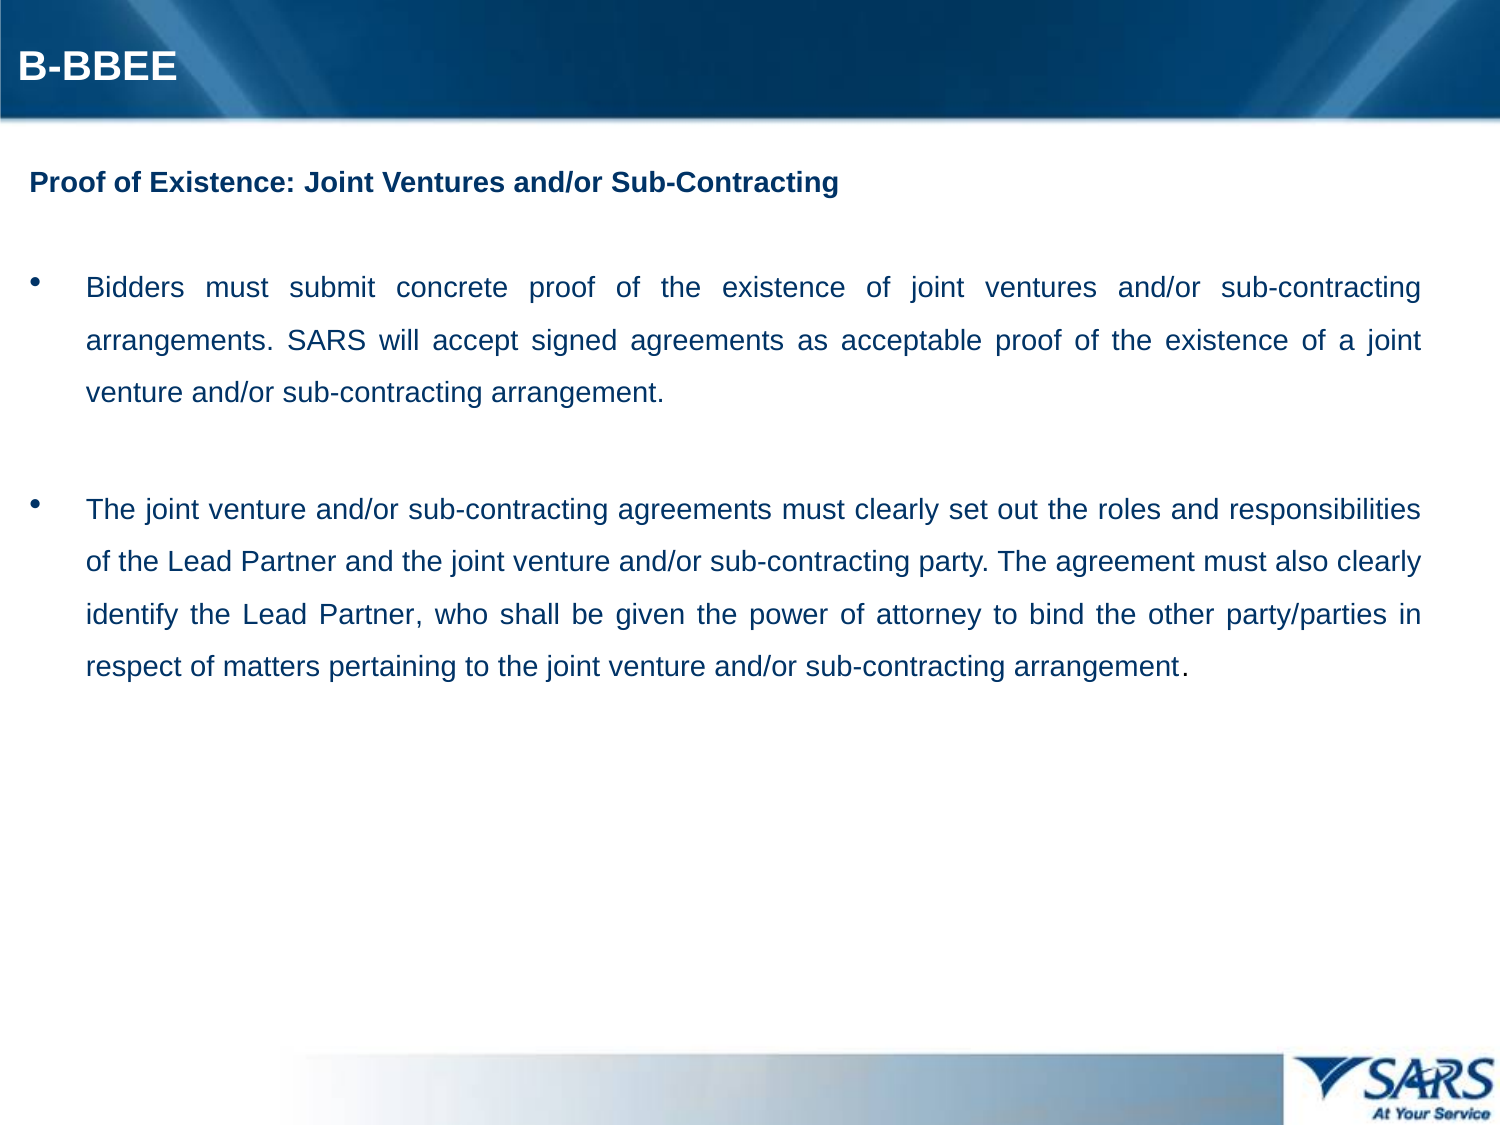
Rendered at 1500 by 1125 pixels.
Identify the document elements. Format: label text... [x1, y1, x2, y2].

list Proof of Existence: Joint Ventures and/or Sub-Contracting Bidders must submit concrete proof of the existence of joint ventures and/or sub-contracting arrangements. SARS will accept signed agreements as acceptable proof of the existence of a joint venture and/or sub-contracting arrangement. The joint venture and/or sub-contracting agreements must clearly set out the roles and responsibilities of the Lead Partner and the joint venture and/or sub-contracting party. The agreement must also clearly identify the Lead Partner, who shall be given the power of attorney to bind the other party/parties in respect of matters pertaining to the joint venture and/or sub-contracting arrangement. [29, 113, 1424, 659]
title B-BBEE [17, 37, 1471, 89]
picture [0, 0, 1500, 1125]
